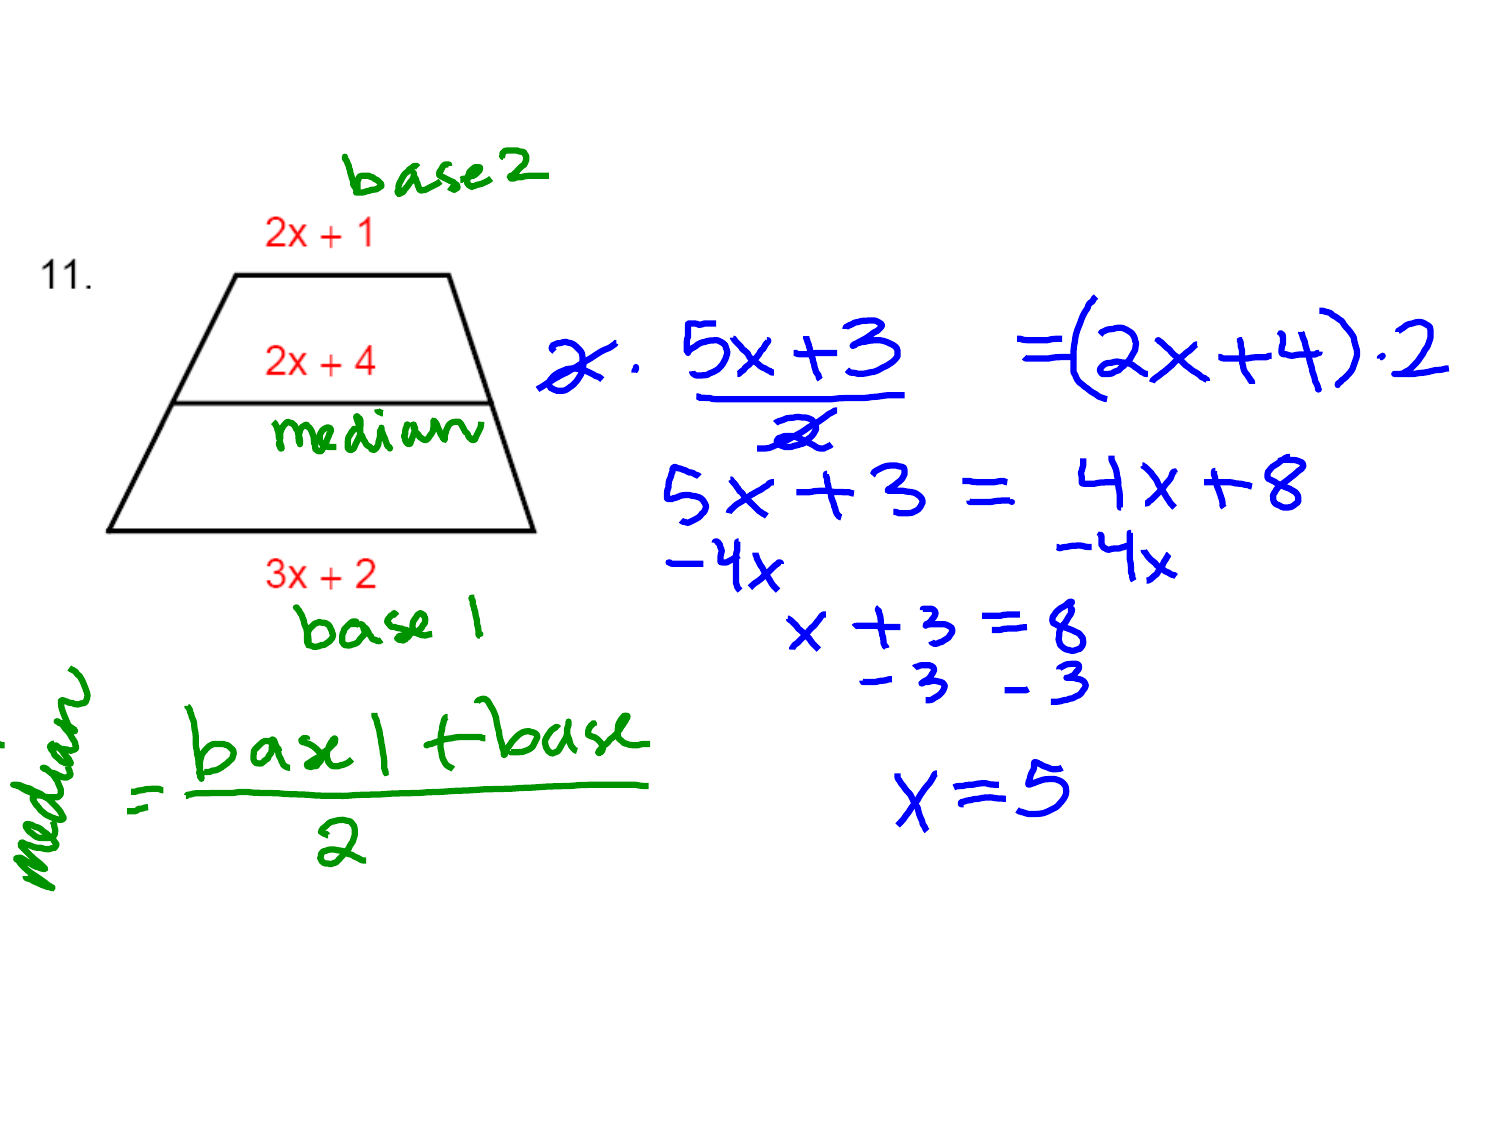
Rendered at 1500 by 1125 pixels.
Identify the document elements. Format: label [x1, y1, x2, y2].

text_box [341, 620, 382, 647]
text_box [1072, 296, 1108, 400]
text_box [298, 613, 334, 648]
text_box [728, 481, 774, 514]
text_box [793, 352, 810, 356]
text_box [714, 540, 735, 564]
text_box [1162, 489, 1176, 509]
text_box [587, 715, 651, 754]
text_box [806, 635, 820, 651]
text_box [127, 806, 149, 813]
text_box [914, 804, 928, 832]
text_box [825, 473, 842, 519]
text_box [753, 358, 774, 374]
text_box [474, 613, 480, 633]
text_box [991, 626, 1028, 631]
text_box [1218, 481, 1253, 488]
text_box [774, 416, 814, 431]
text_box [962, 480, 1008, 484]
text_box [982, 613, 1020, 617]
text_box [844, 319, 899, 375]
text_box [252, 738, 291, 769]
text_box [696, 394, 905, 401]
text_box [749, 561, 782, 589]
text_box [1266, 456, 1305, 509]
text_box [373, 712, 388, 775]
text_box [861, 678, 892, 683]
text_box [960, 796, 1006, 806]
text_box [386, 613, 433, 642]
text_box [737, 339, 769, 375]
text_box [439, 716, 454, 770]
text_box [1023, 356, 1072, 360]
text_box [49, 667, 89, 765]
text_box [766, 574, 779, 592]
text_box [877, 606, 888, 649]
text_box [787, 617, 805, 635]
text_box [450, 736, 486, 743]
text_box [544, 720, 578, 755]
text_box [1016, 761, 1067, 815]
text_box [1157, 339, 1179, 359]
text_box [1145, 470, 1176, 505]
text_box [1110, 455, 1122, 509]
text_box [12, 766, 72, 821]
text_box [1300, 331, 1320, 391]
text_box [685, 322, 728, 377]
text_box [1246, 354, 1272, 360]
text_box [730, 478, 747, 498]
text_box [1100, 326, 1148, 375]
text_box [1393, 321, 1449, 375]
text_box [747, 499, 768, 517]
text_box [871, 464, 924, 514]
text_box [968, 499, 1011, 503]
text_box [186, 705, 235, 780]
text_box [791, 613, 826, 650]
text_box [577, 342, 617, 368]
text_box [1213, 470, 1225, 509]
text_box [1307, 346, 1321, 356]
text_box [476, 698, 539, 756]
text_box [735, 540, 741, 592]
text_box [922, 608, 954, 645]
text_box [425, 740, 439, 747]
text_box [1319, 309, 1358, 386]
text_box [1179, 359, 1208, 381]
text_box [834, 491, 855, 495]
text_box [667, 561, 704, 565]
text_box [1151, 343, 1198, 383]
text_box [186, 783, 649, 797]
text_box [131, 788, 164, 793]
text_box [319, 819, 367, 865]
text_box [1004, 688, 1029, 692]
text_box [896, 773, 915, 804]
text_box [953, 782, 999, 789]
text_box [779, 424, 833, 450]
text_box [1146, 553, 1170, 582]
text_box [1161, 566, 1177, 578]
text_box [666, 466, 707, 524]
text_box [757, 409, 838, 450]
text_box [15, 820, 58, 890]
text_box [1051, 601, 1084, 652]
text_box [853, 624, 879, 628]
text_box [1050, 663, 1087, 703]
text_box [1128, 532, 1135, 582]
text_box [1279, 332, 1307, 357]
text_box [1142, 549, 1160, 567]
text_box [732, 337, 753, 359]
picture [0, 137, 574, 604]
text_box [1142, 464, 1161, 488]
text_box [577, 346, 584, 364]
text_box [1080, 458, 1116, 485]
text_box [913, 664, 946, 701]
text_box [1238, 339, 1253, 384]
text_box [1056, 544, 1092, 549]
text_box [897, 772, 937, 826]
text_box [754, 552, 767, 573]
text_box [300, 737, 353, 768]
text_box [805, 336, 821, 381]
text_box [577, 363, 603, 382]
text_box [1218, 356, 1241, 360]
text_box [1099, 533, 1128, 551]
